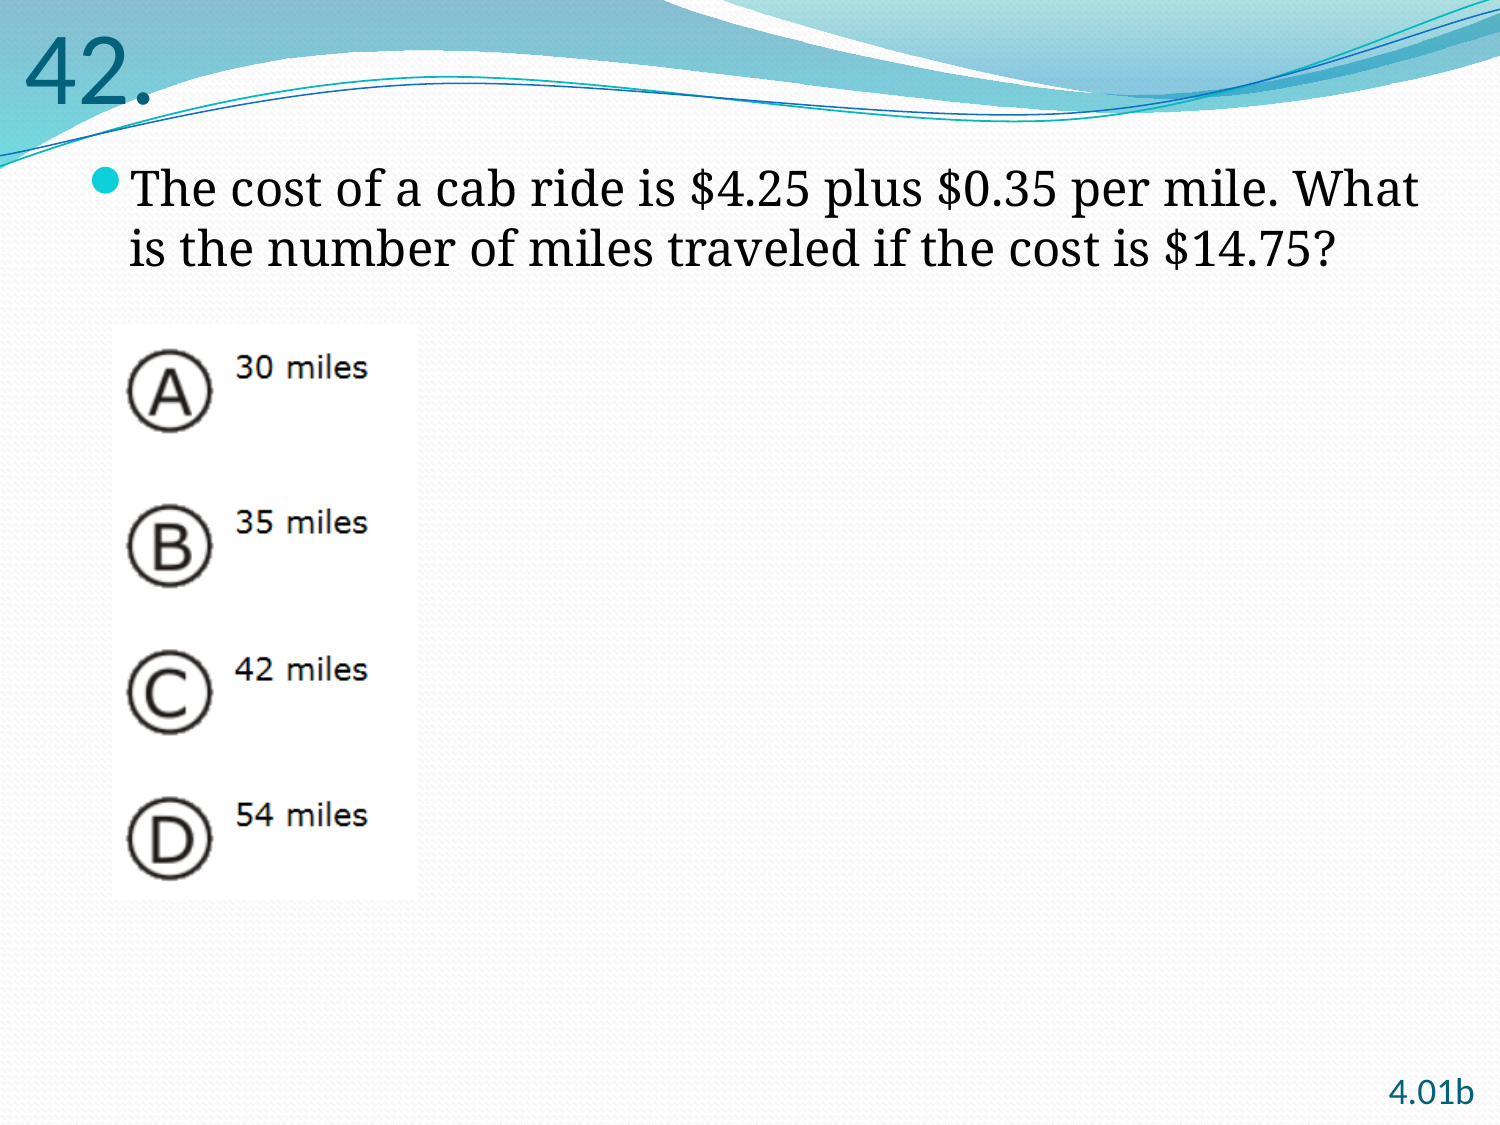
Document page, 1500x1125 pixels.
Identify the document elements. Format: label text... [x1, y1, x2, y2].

list The cost of a cab ride is $4.25 plus $0.35 per mile. What is the number of miles traveled if the cost is $14.75? [73, 149, 1474, 285]
picture [112, 324, 418, 901]
title 42. [24, 0, 1375, 125]
text_box 4.01b [124, 924, 1475, 1113]
